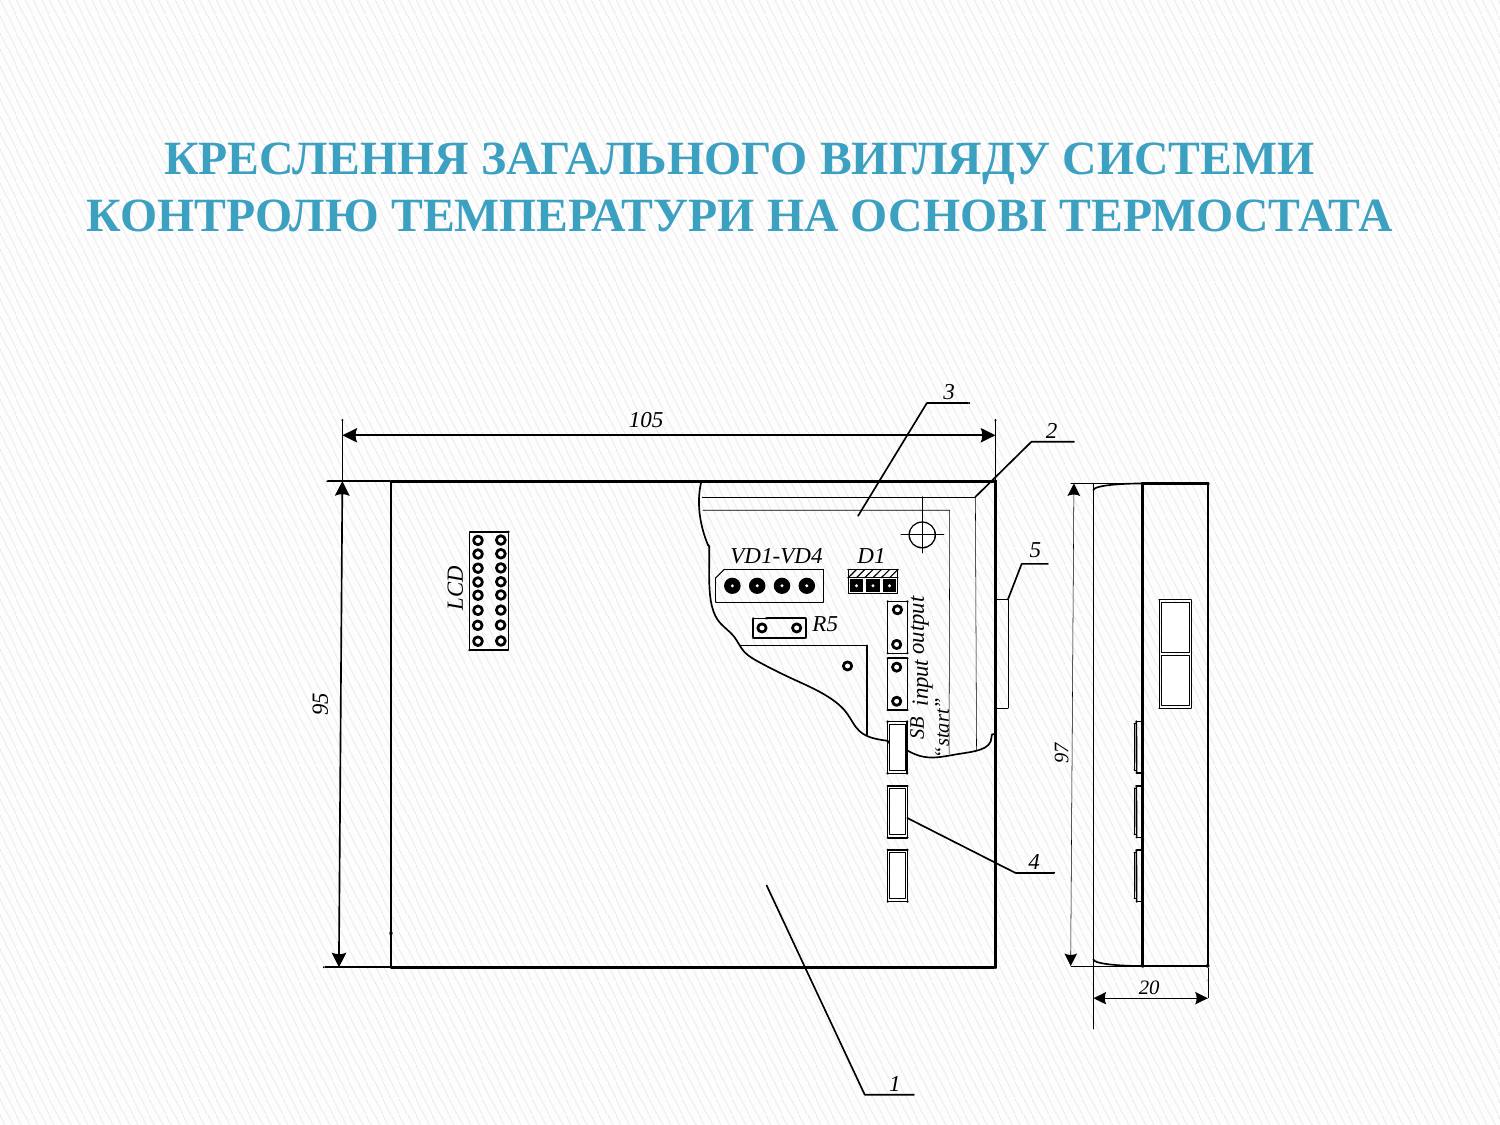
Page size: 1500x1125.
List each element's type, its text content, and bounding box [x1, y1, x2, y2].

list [300, 373, 1213, 1102]
title Креслення загального вигляду системи контролю температури на основі термостата [64, 90, 1415, 278]
